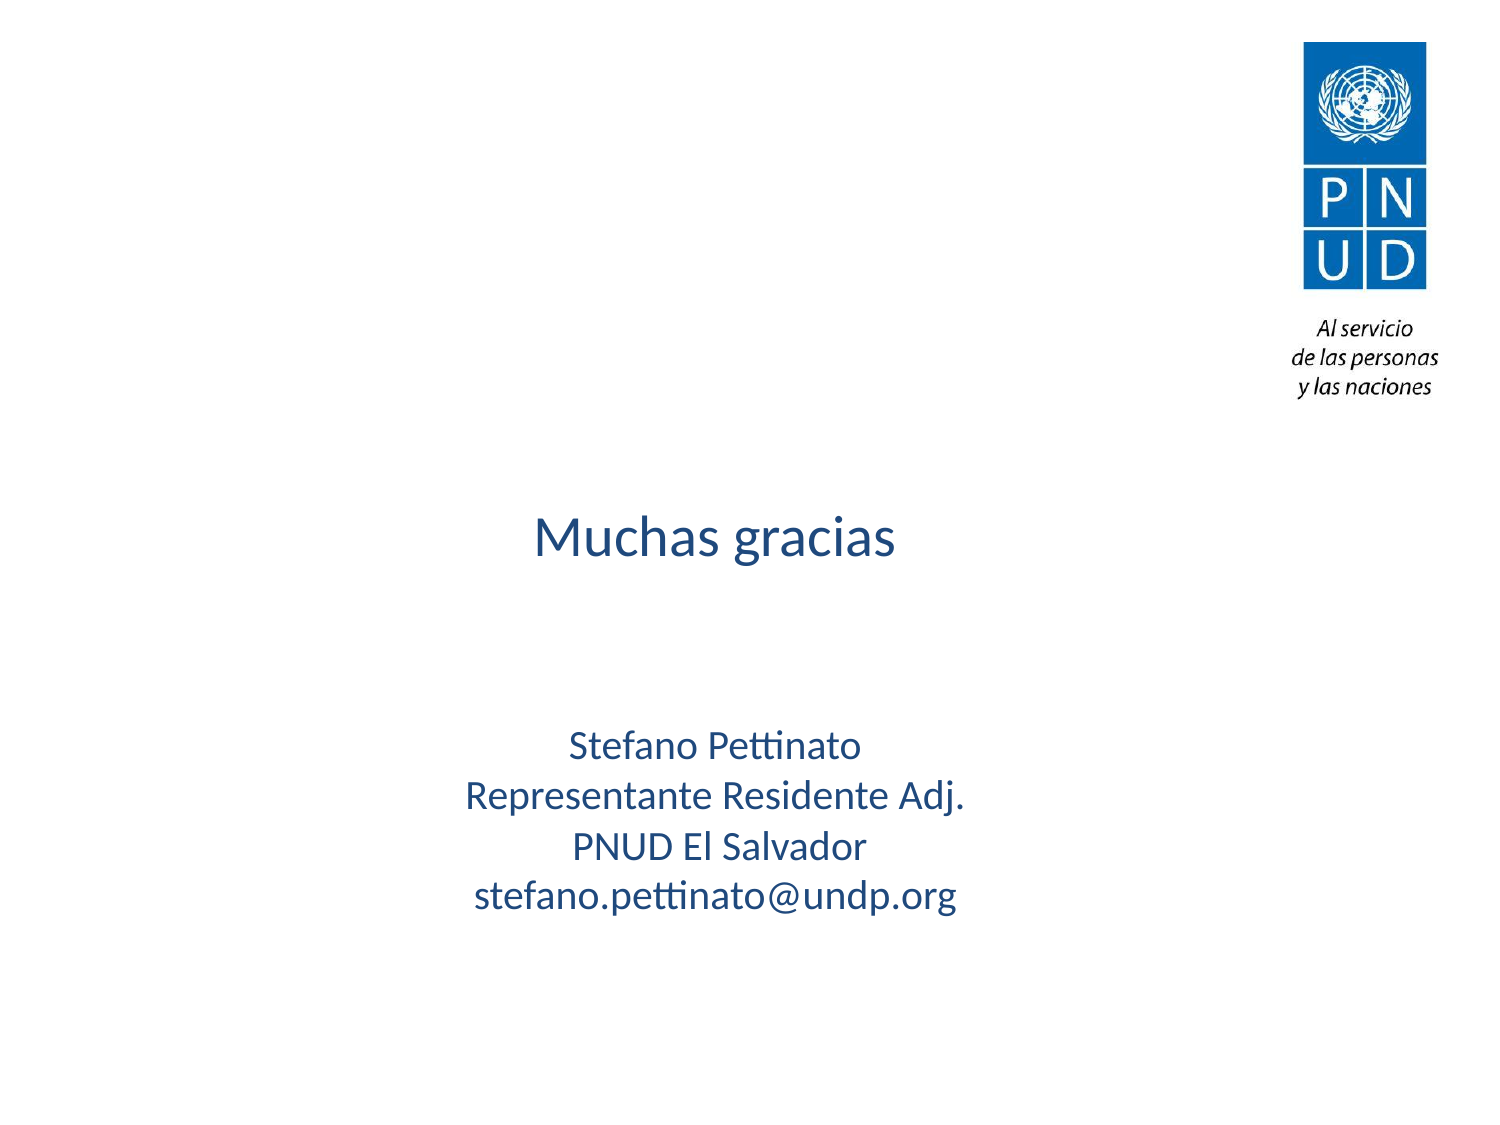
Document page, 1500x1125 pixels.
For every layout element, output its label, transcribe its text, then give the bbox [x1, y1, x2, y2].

text_box Muchas gracias Stefano Pettinato Representante Residente Adj. PNUD El Salvador stefano.pettinato@undp.org [395, 420, 1036, 564]
picture [1269, 42, 1465, 401]
